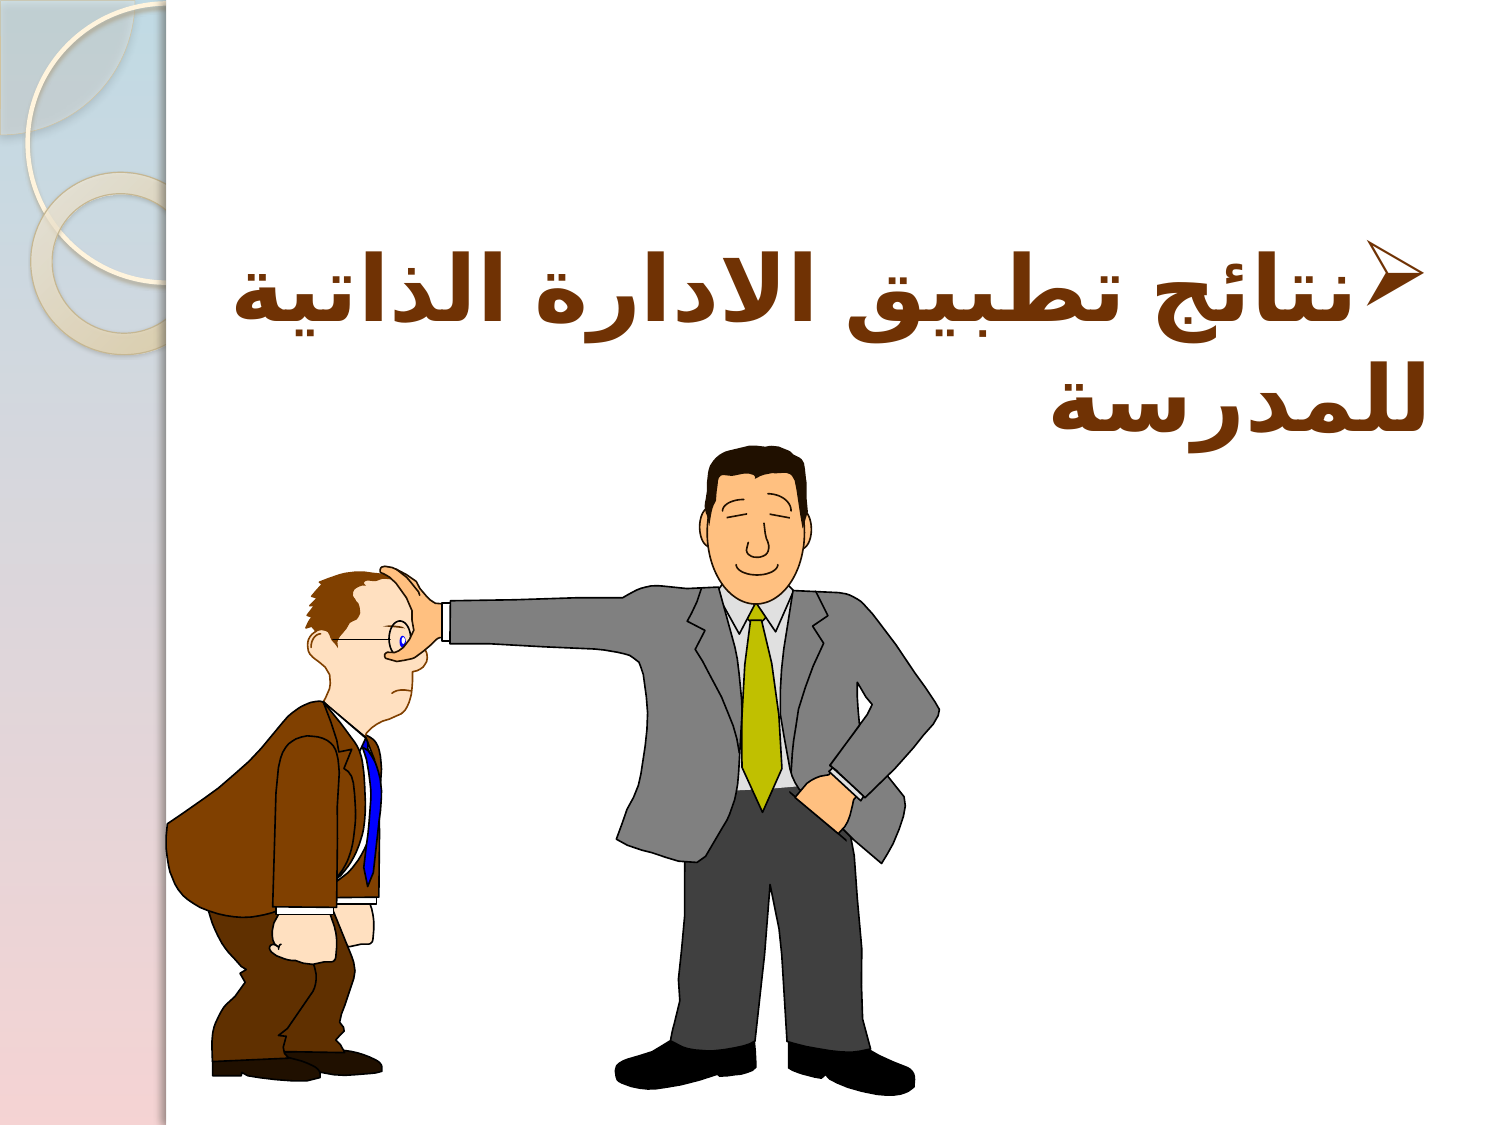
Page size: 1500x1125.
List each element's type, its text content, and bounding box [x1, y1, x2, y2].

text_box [163, 445, 944, 1097]
text_box نتائج تطبيق الادارة الذاتية للمدرسة [0, 222, 1448, 698]
